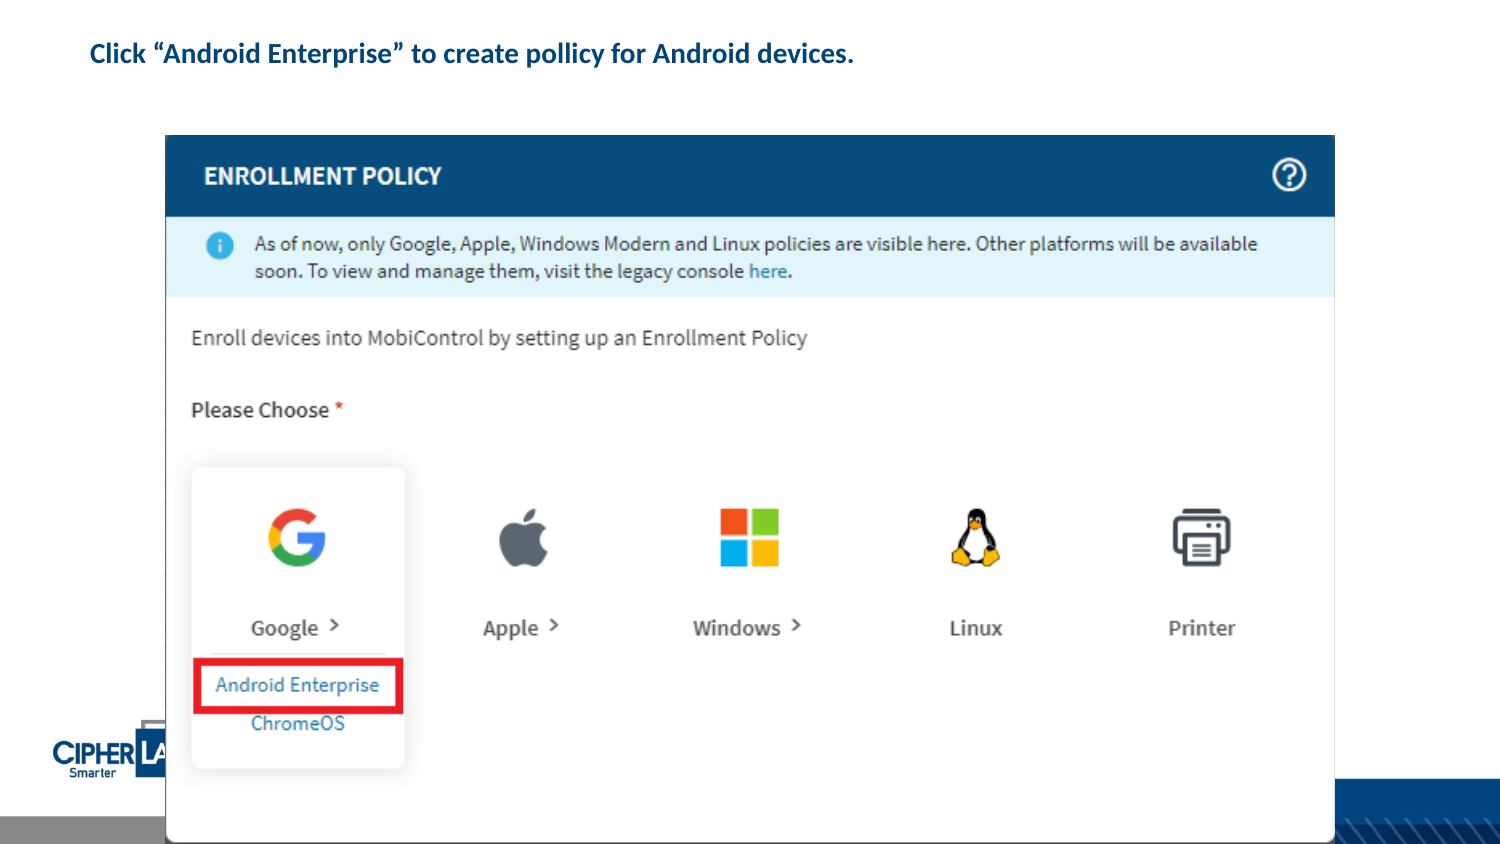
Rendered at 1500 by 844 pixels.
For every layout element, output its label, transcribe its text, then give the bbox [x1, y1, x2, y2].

title Click “Android Enterprise” to create pollicy for Android devices. [75, 33, 1447, 175]
picture [0, 0, 1500, 844]
